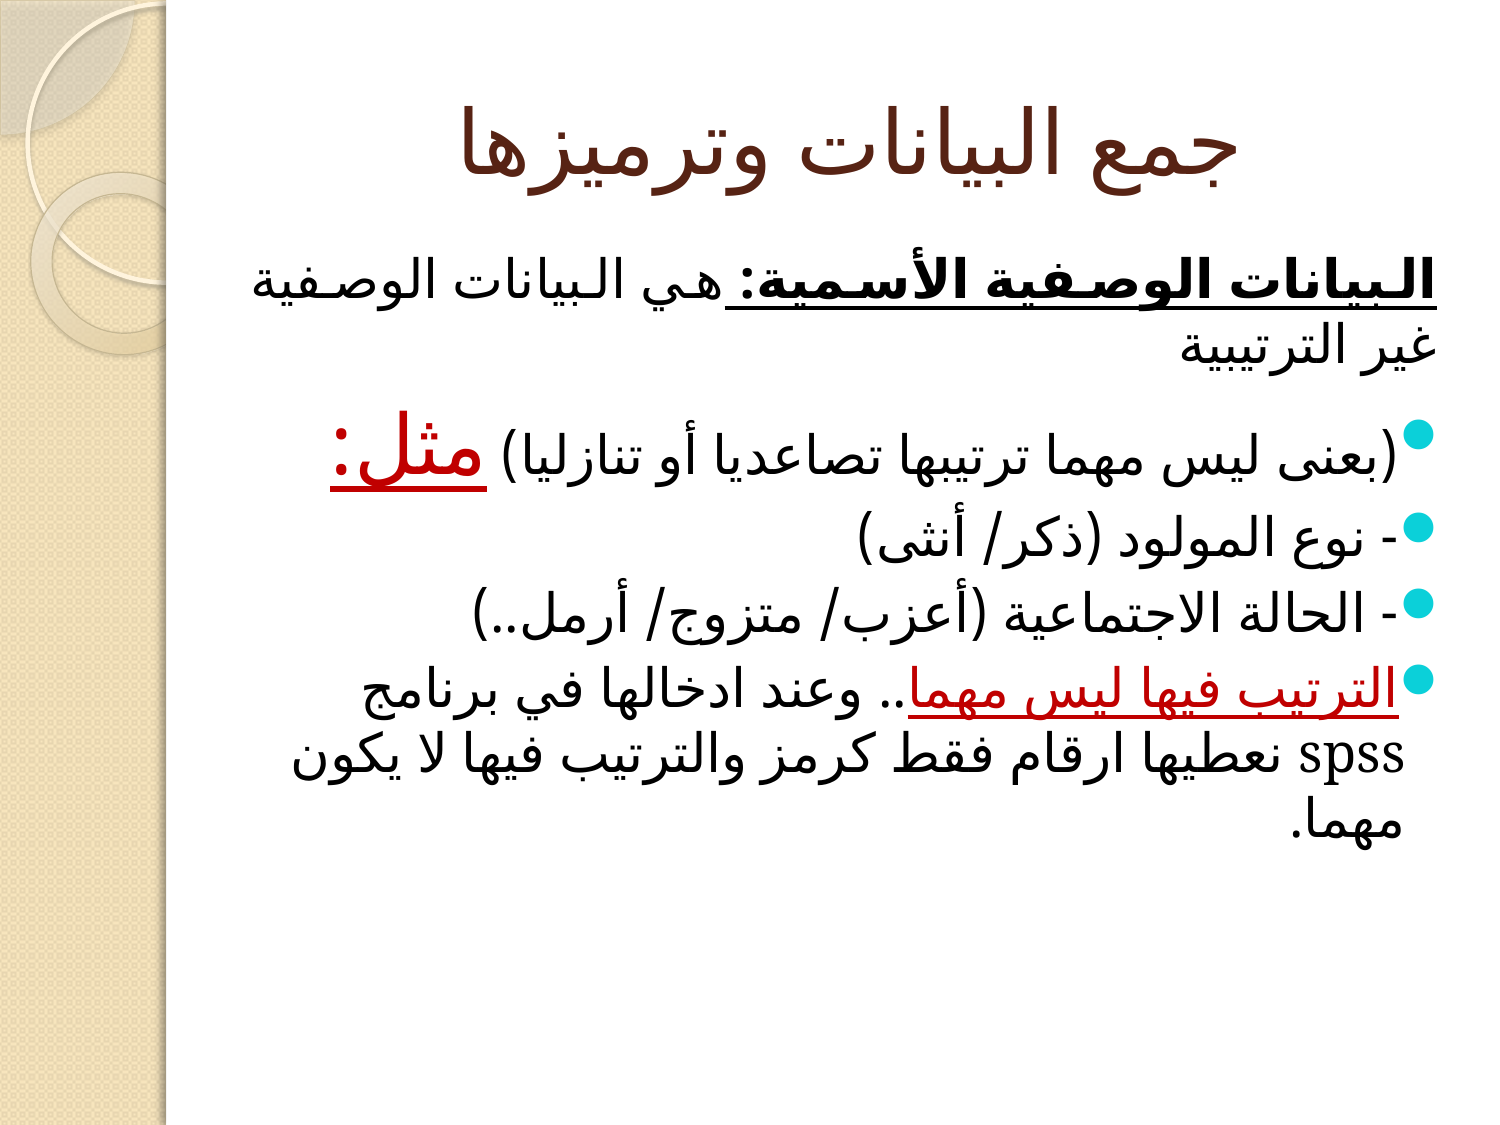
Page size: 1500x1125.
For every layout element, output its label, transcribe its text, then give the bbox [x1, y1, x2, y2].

title جمع البيانات وترميزها [235, 45, 1466, 233]
list البيانات الوصفية الأسمية: هي البيانات الوصفية غير الترتيبية (بعنى ليس مهما ترتيبها تصاعديا أو تنازليا) مثل: - نوع المولود (ذكر/ أنثى) - الحالة الاجتماعية (أعزب/ متزوج/ أرمل..) الترتيب فيها ليس مهما.. وعند ادخالها في برنامج spss نعطيها ارقام فقط كرمز والترتيب فيها لا يكون مهما. [235, 237, 1466, 1025]
